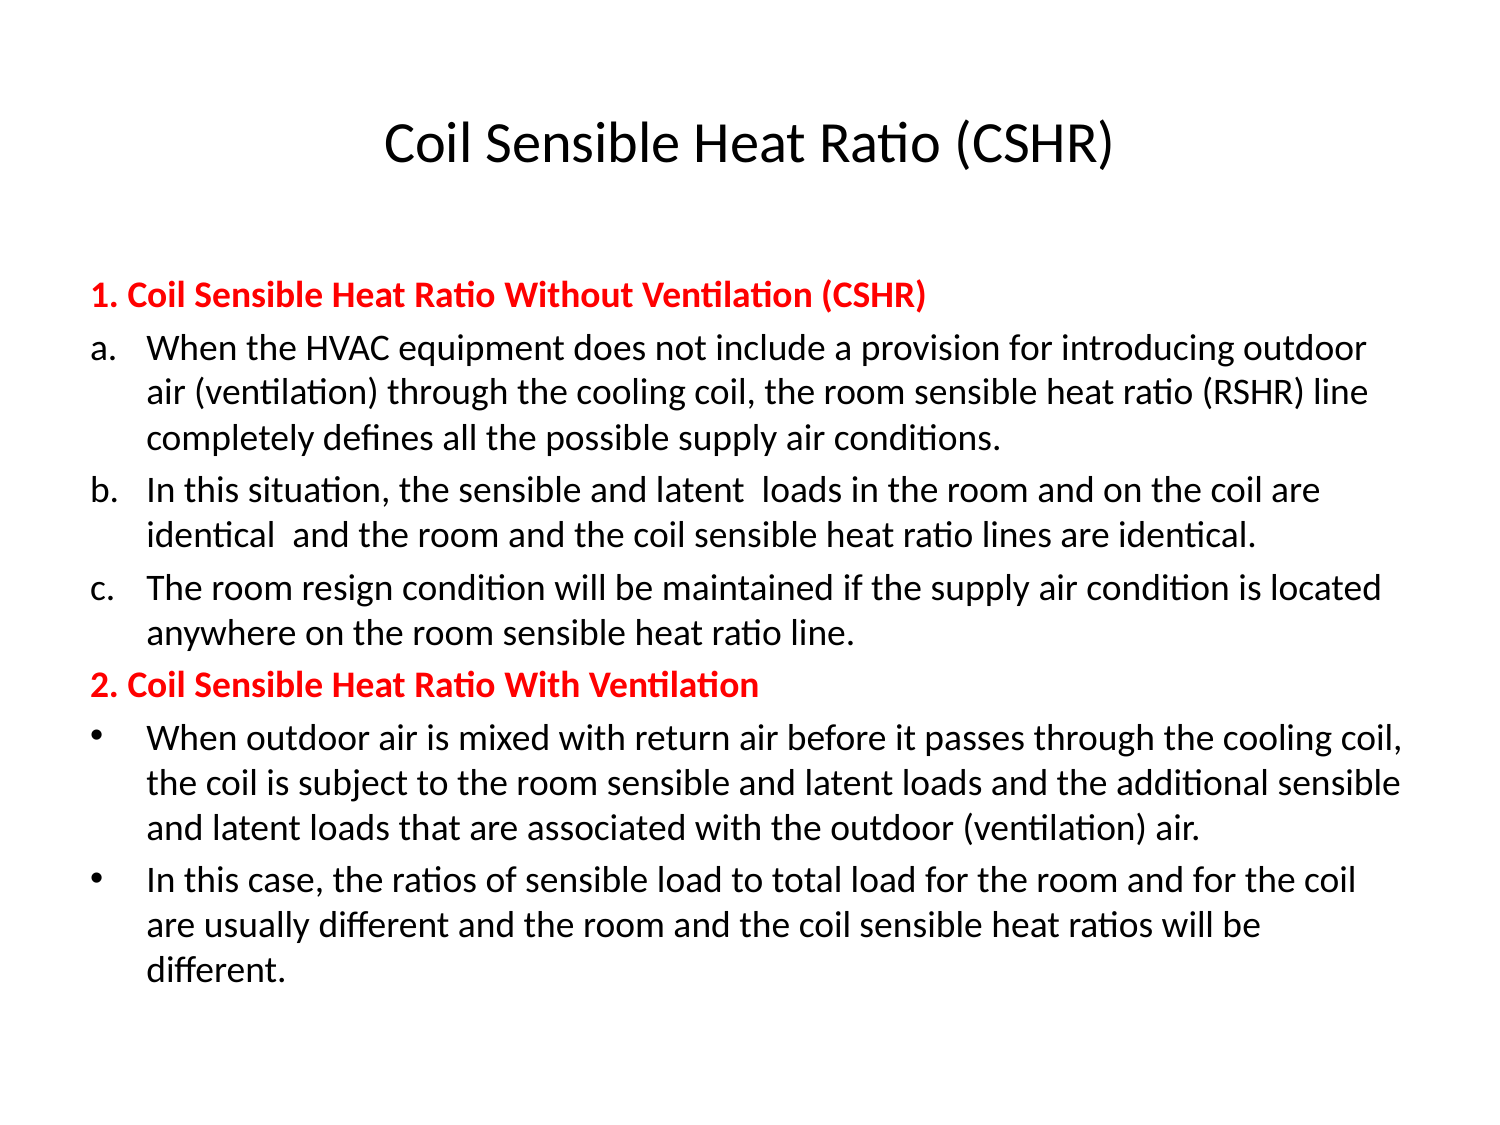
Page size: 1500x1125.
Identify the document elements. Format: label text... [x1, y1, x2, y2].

title Coil Sensible Heat Ratio (CSHR) [75, 45, 1425, 233]
list 1. Coil Sensible Heat Ratio Without Ventilation (CSHR) When the HVAC equipment does not include a provision for introducing outdoor air (ventilation) through the cooling coil, the room sensible heat ratio (RSHR) line completely defines all the possible supply air conditions. In this situation, the sensible and latent loads in the room and on the coil are identical and the room and the coil sensible heat ratio lines are identical. The room resign condition will be maintained if the supply air condition is located anywhere on the room sensible heat ratio line. 2. Coil Sensible Heat Ratio With Ventilation When outdoor air is mixed with return air before it passes through the cooling coil, the coil is subject to the room sensible and latent loads and the additional sensible and latent loads that are associated with the outdoor (ventilation) air. In this case, the ratios of sensible load to total load for the room and for the coil are usually different and the room and the coil sensible heat ratios will be different. [75, 262, 1425, 1125]
